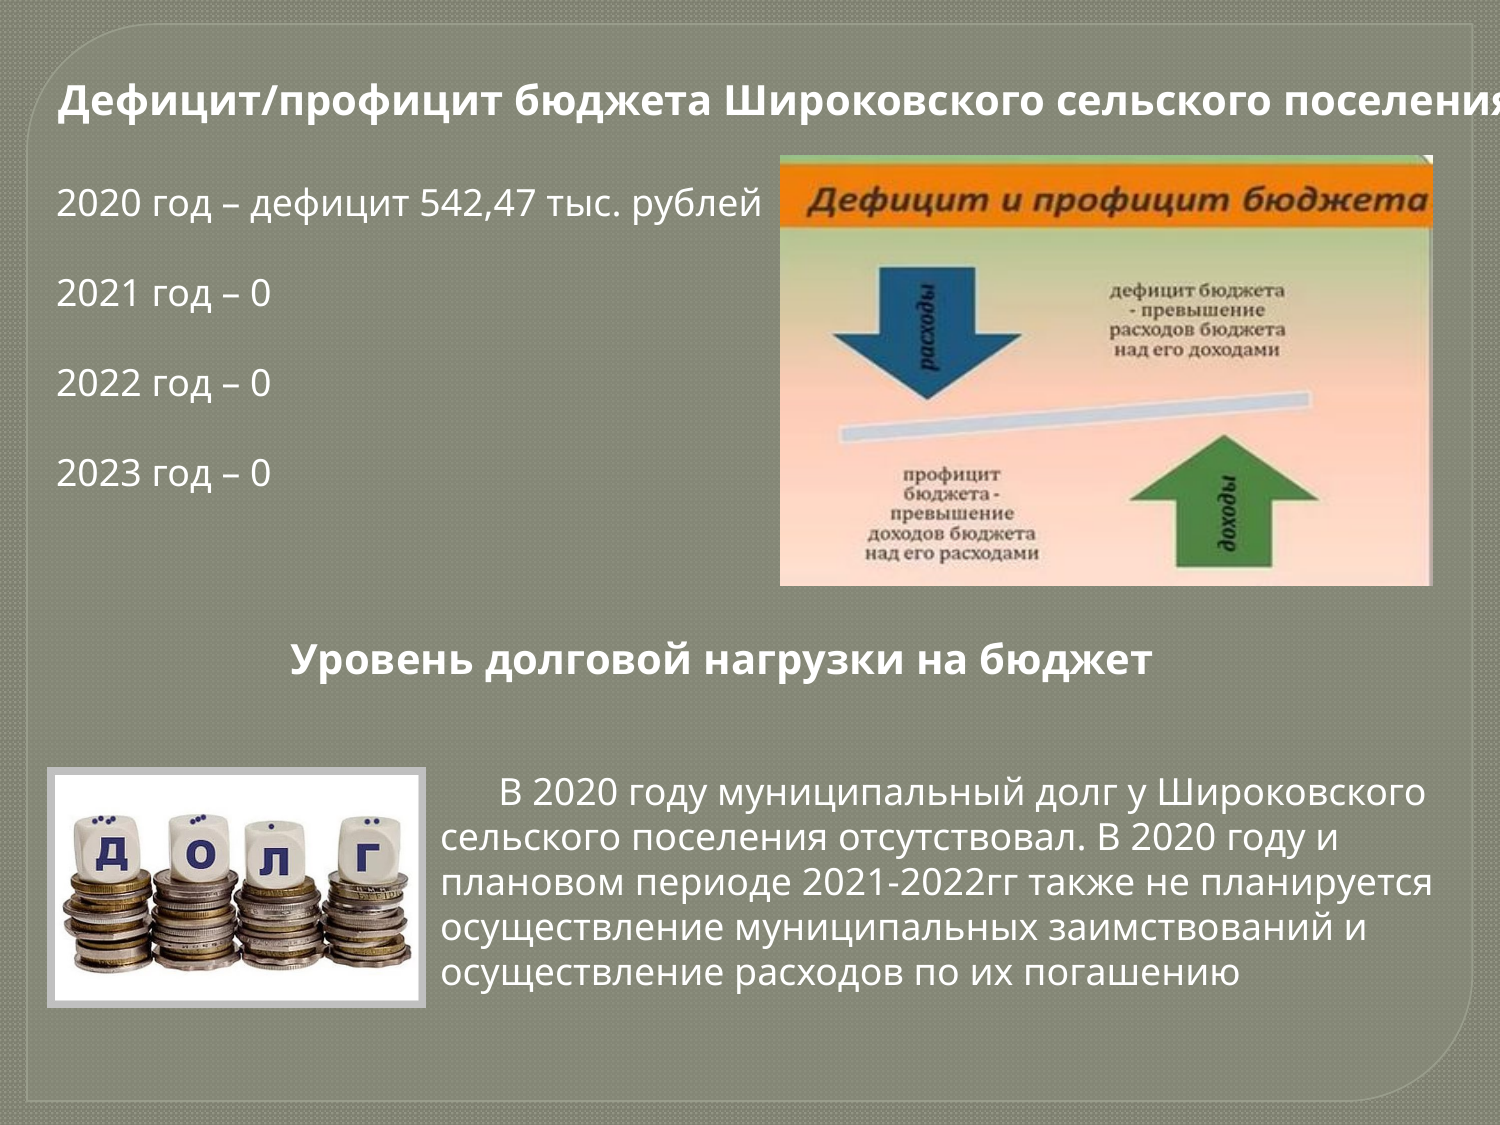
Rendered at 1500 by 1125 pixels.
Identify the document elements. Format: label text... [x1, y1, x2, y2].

picture [780, 154, 1433, 587]
text_box В 2020 году муниципальный долг у Широковского сельского поселения отсутствовал. В 2020 году и плановом периоде 2021-2022гг также не планируется осуществление муниципальных заимствований и осуществление расходов по их погашению [425, 760, 1498, 1001]
picture [47, 767, 426, 1008]
text_box Дефицит/профицит бюджета Широковского сельского поселения [43, 66, 1500, 132]
text_box Уровень долговой нагрузки на бюджет [275, 625, 1169, 691]
text_box 2020 год – дефицит 542,47 тыс. рублей 2021 год – 0 2022 год – 0 2023 год – 0 [41, 126, 809, 547]
